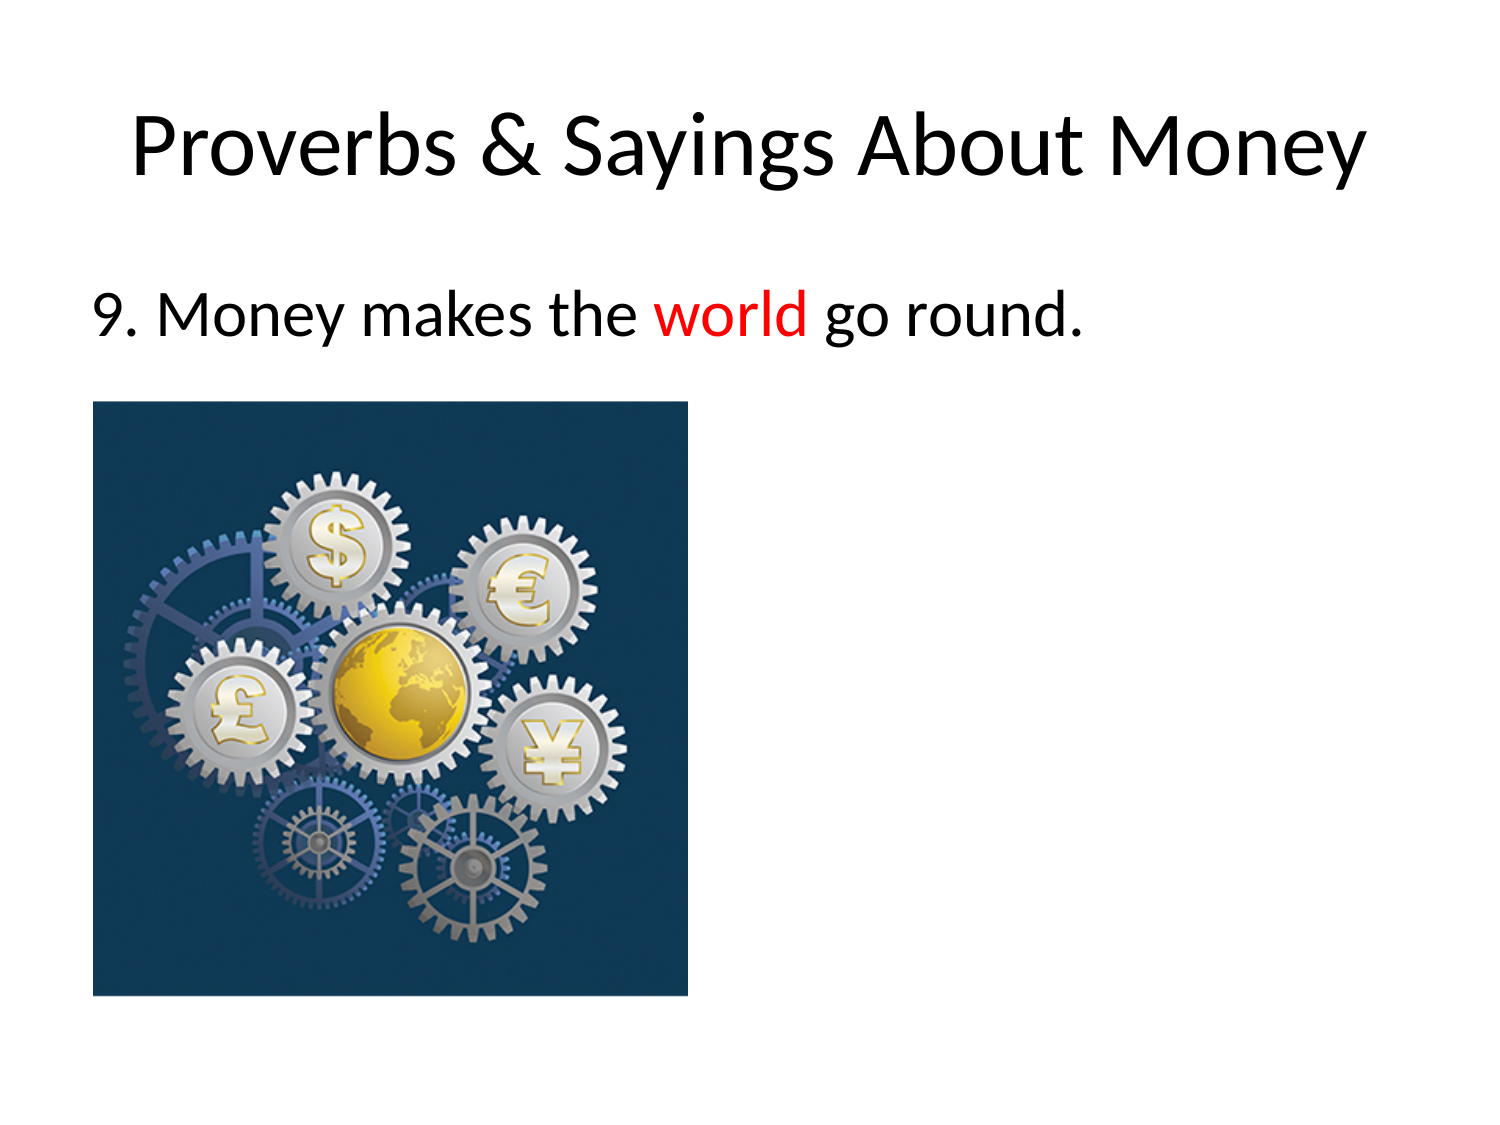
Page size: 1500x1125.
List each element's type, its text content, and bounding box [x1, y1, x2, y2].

title Proverbs & Sayings About Money [75, 45, 1425, 233]
list 9. Money makes the world go round. [75, 262, 1425, 1005]
picture [93, 386, 688, 1012]
